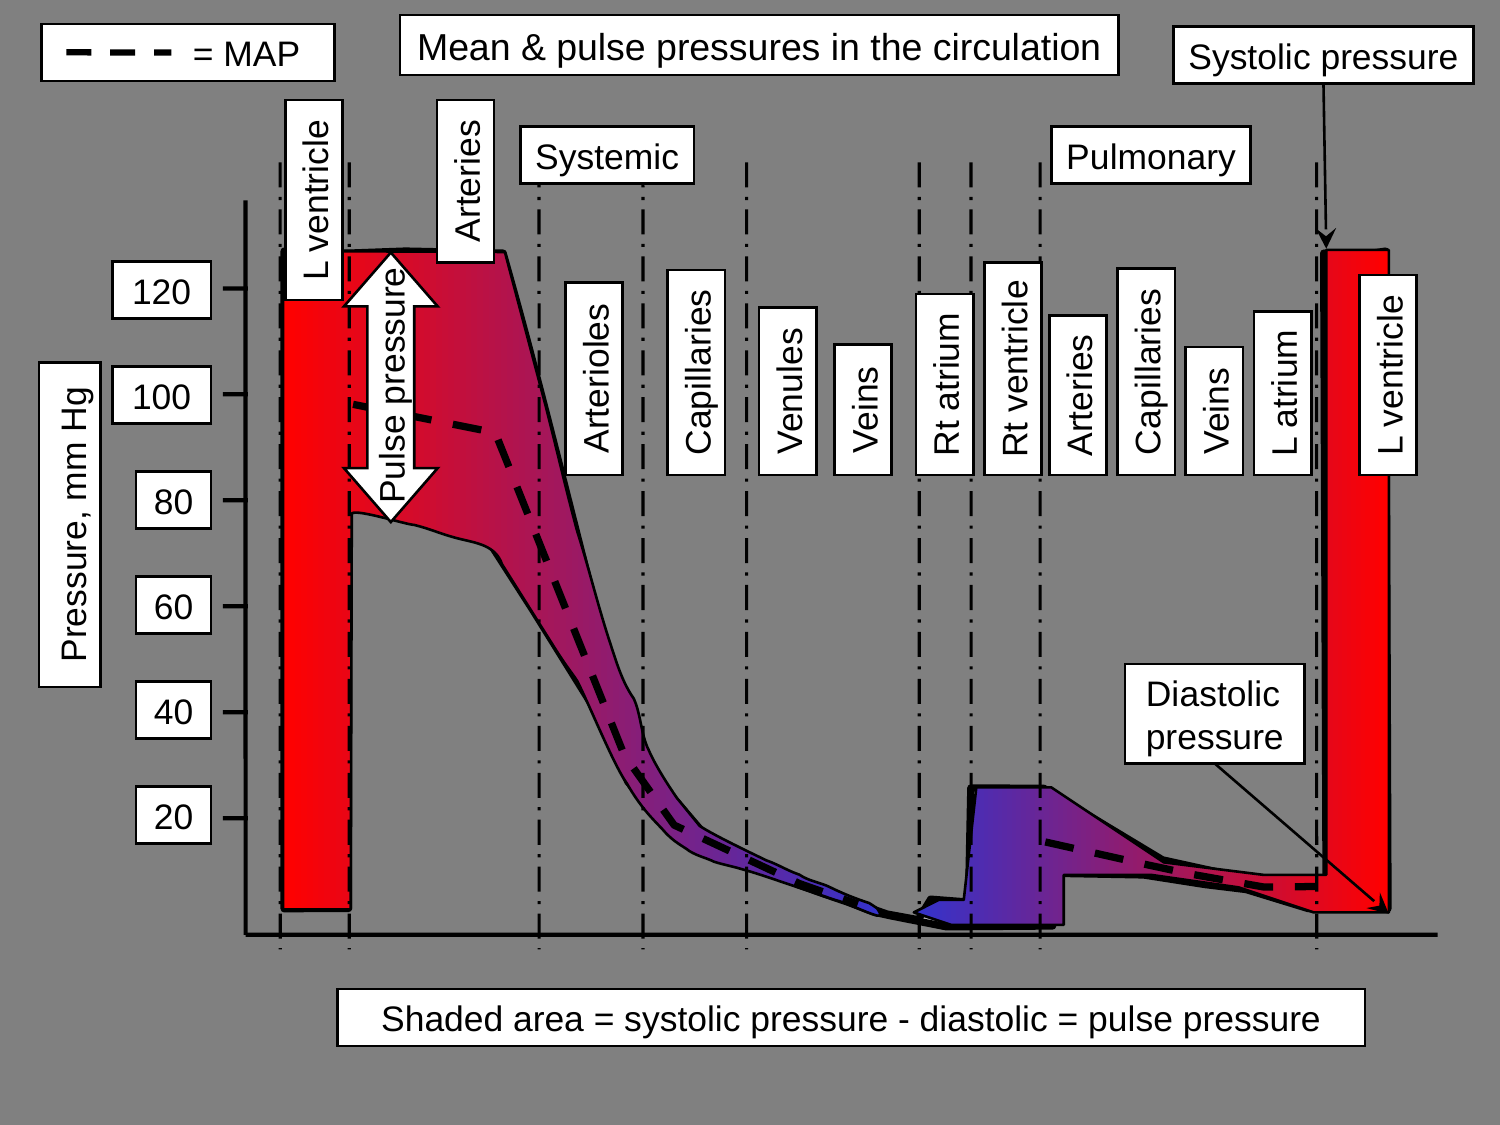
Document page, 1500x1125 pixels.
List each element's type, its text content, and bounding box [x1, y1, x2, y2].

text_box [37, 86, 1438, 1048]
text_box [41, 22, 335, 83]
title Mean & pulse pressures in the circulation [399, 14, 1120, 76]
text_box Systolic pressure [1173, 26, 1474, 84]
